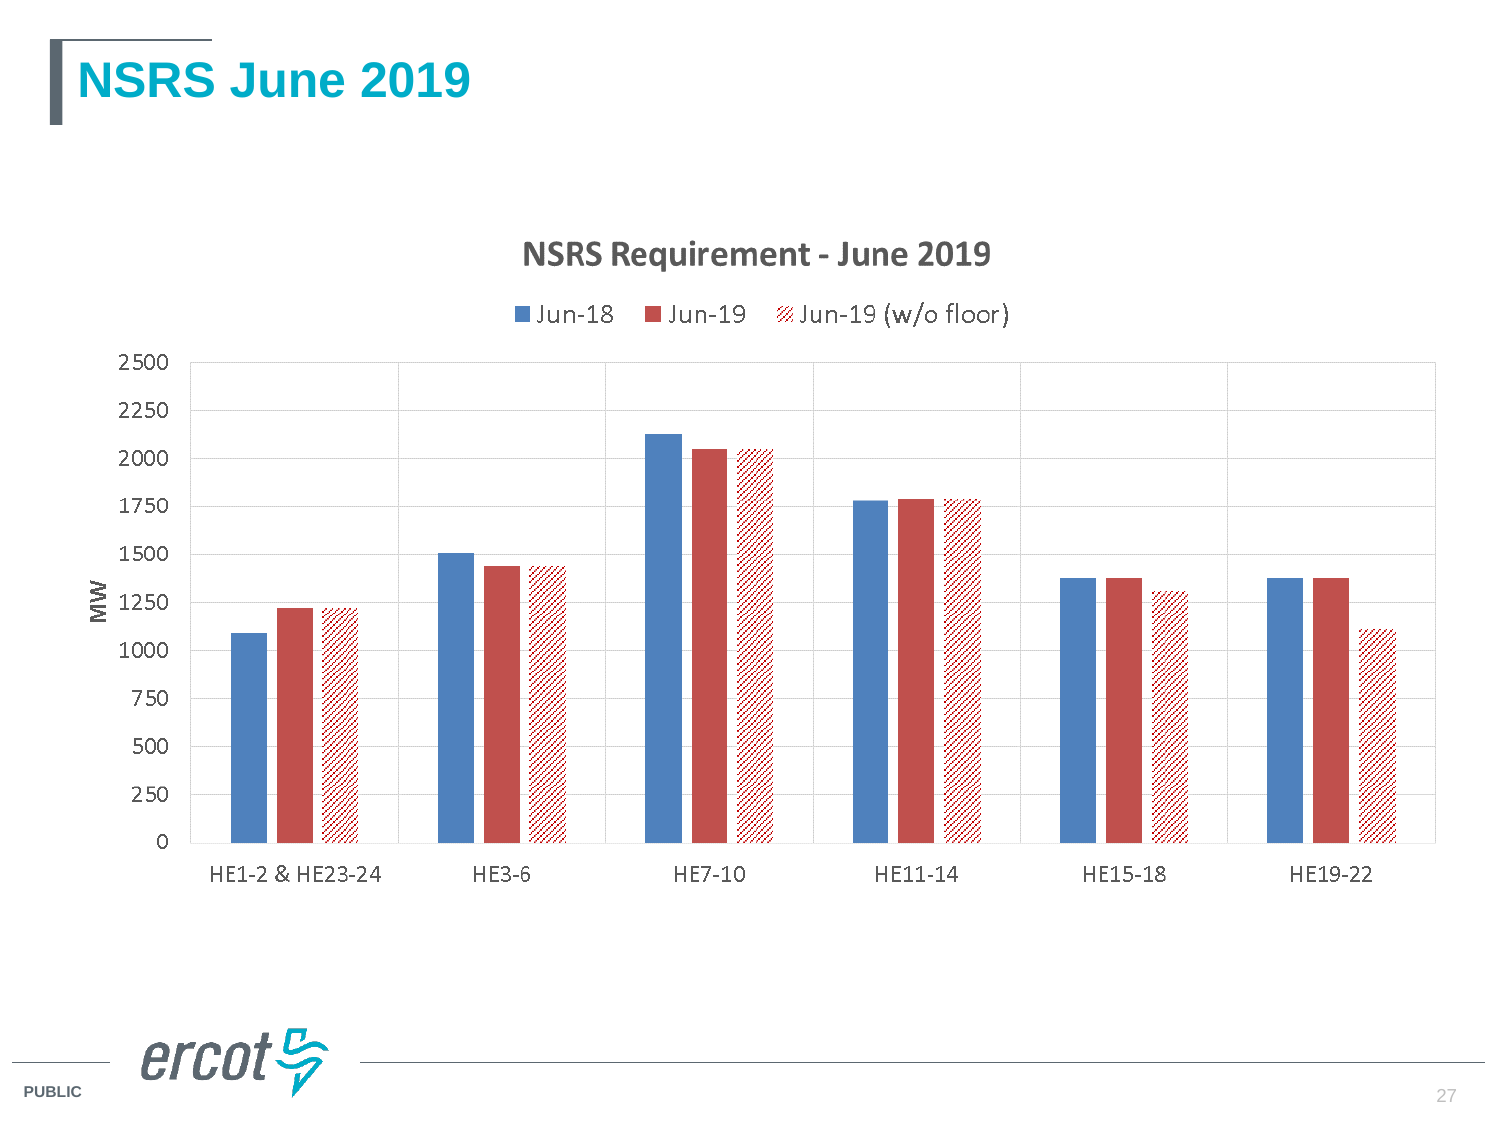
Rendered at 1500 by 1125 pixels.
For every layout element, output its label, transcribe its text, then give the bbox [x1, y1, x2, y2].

title NSRS June 2019 [62, 39, 1450, 125]
picture [56, 214, 1457, 902]
picture [137, 1024, 332, 1100]
